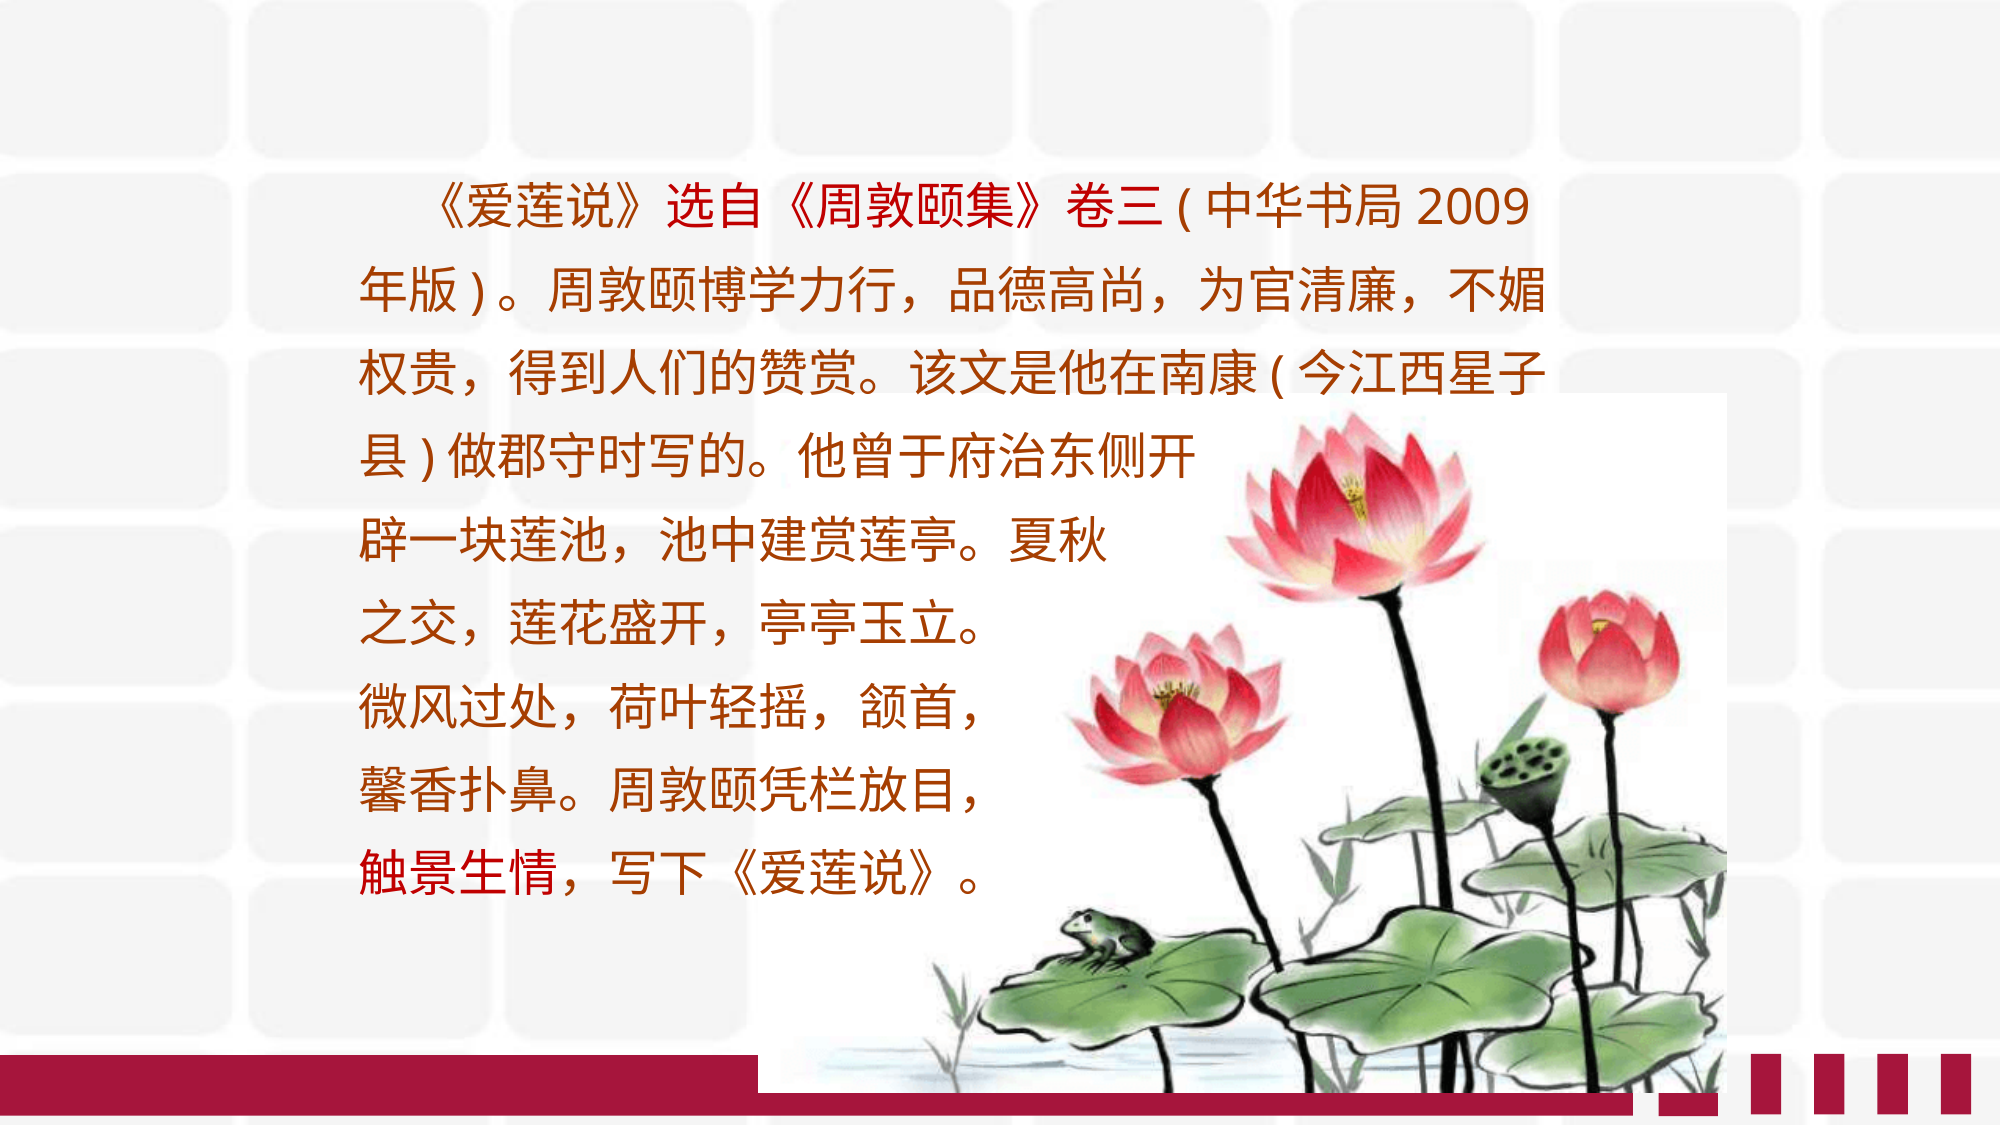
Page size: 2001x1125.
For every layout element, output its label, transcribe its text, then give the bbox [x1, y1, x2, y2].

picture [0, 0, 2000, 1125]
list 《爱莲说》选自《周敦颐集》卷三(中华书局2009 年版)。周敦颐博学力行，品德高尚，为官清廉，不媚 权贵，得到人们的赞赏。该文是他在南康(今江西星子 县)做郡守时写的。他曾于府治东侧开 辟一块莲池，池中建赏莲亭。夏秋 之交，莲花盛开，亭亭玉立。 微风过处，荷叶轻摇，颔首， 馨香扑鼻。周敦颐凭栏放目， 触景生情，写下《爱莲说》。 [343, 144, 1564, 1019]
